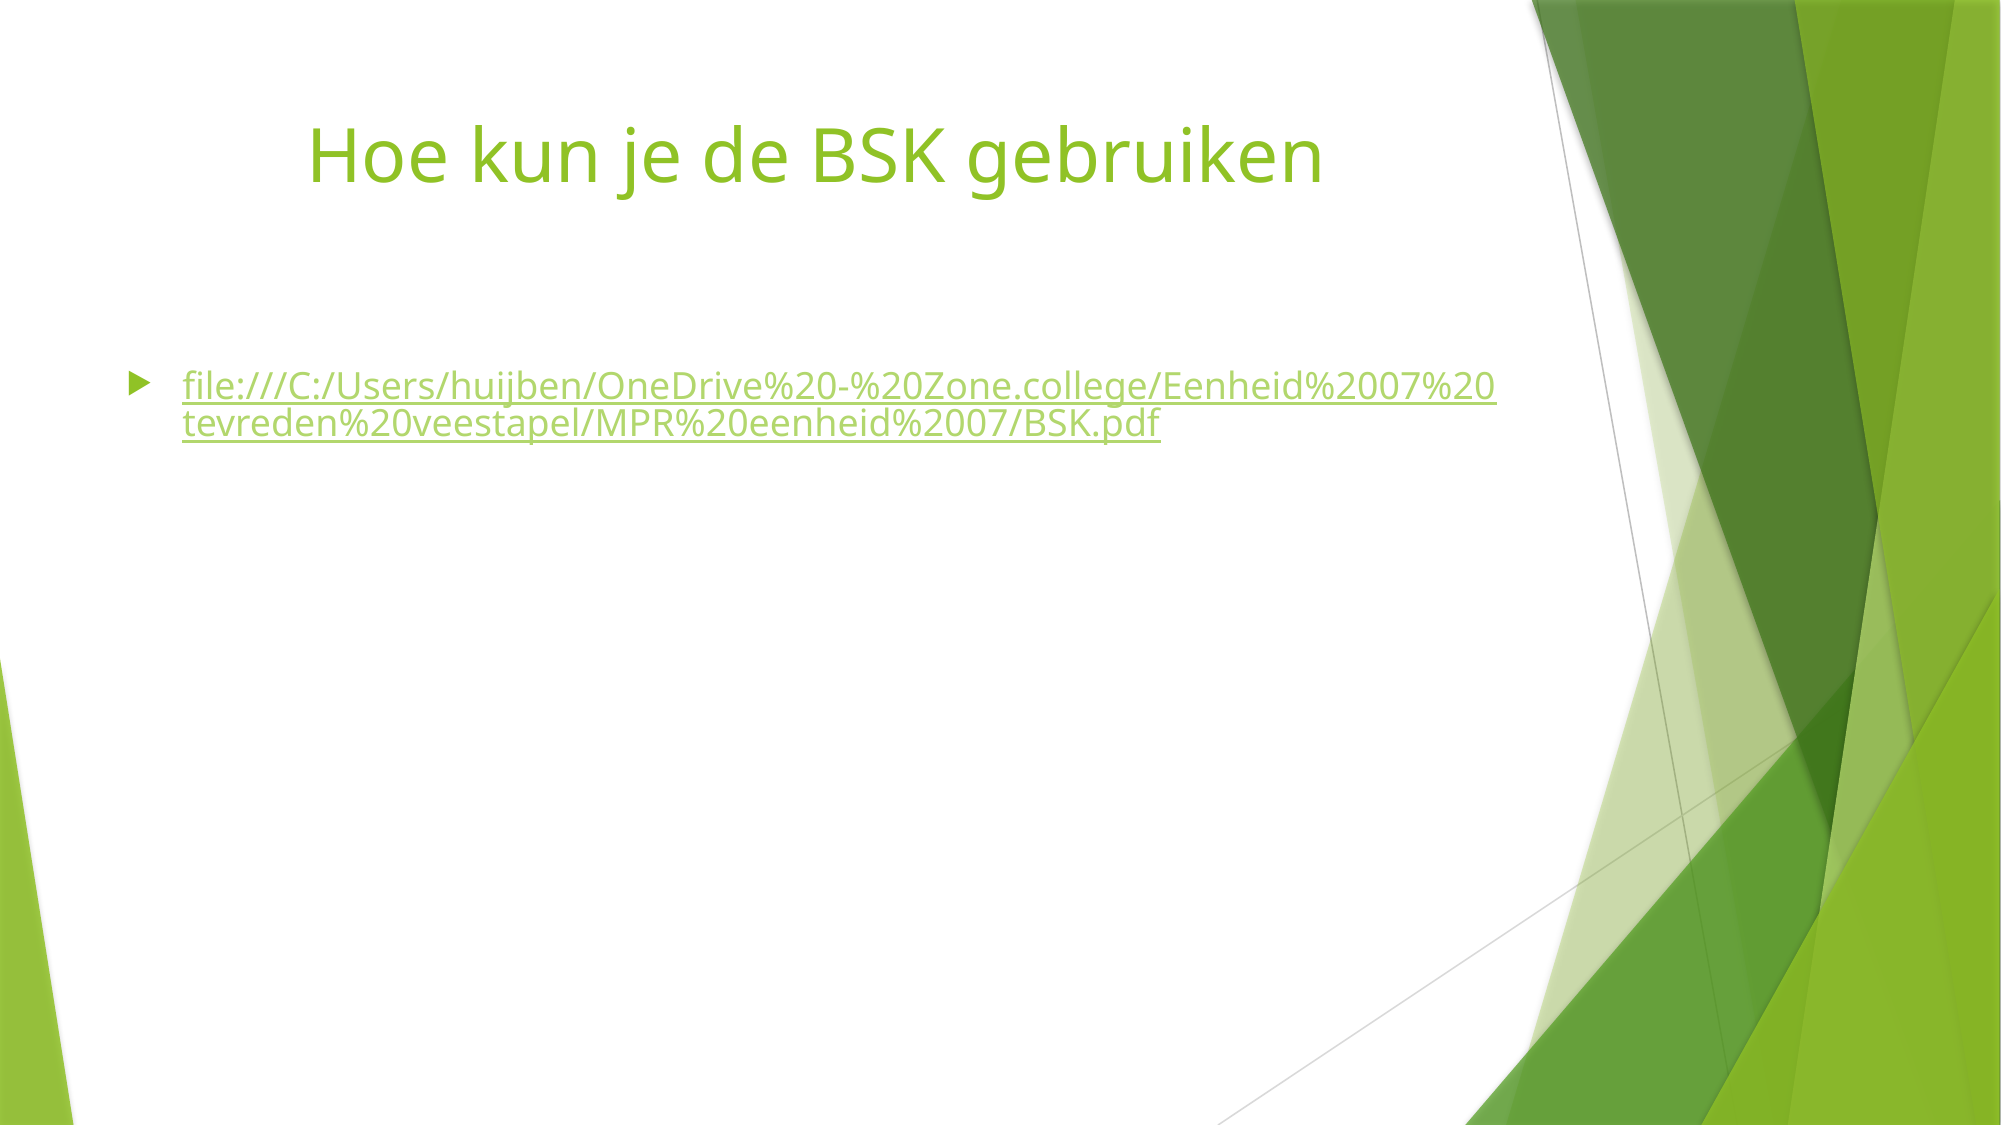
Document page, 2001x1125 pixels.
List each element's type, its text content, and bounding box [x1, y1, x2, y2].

list file:///C:/Users/huijben/OneDrive%20-%20Zone.college/Eenheid%2007%20tevreden%20veestapel/MPR%20eenheid%2007/BSK.pdf [111, 354, 1522, 992]
title Hoe kun je de BSK gebruiken [111, 99, 1522, 317]
